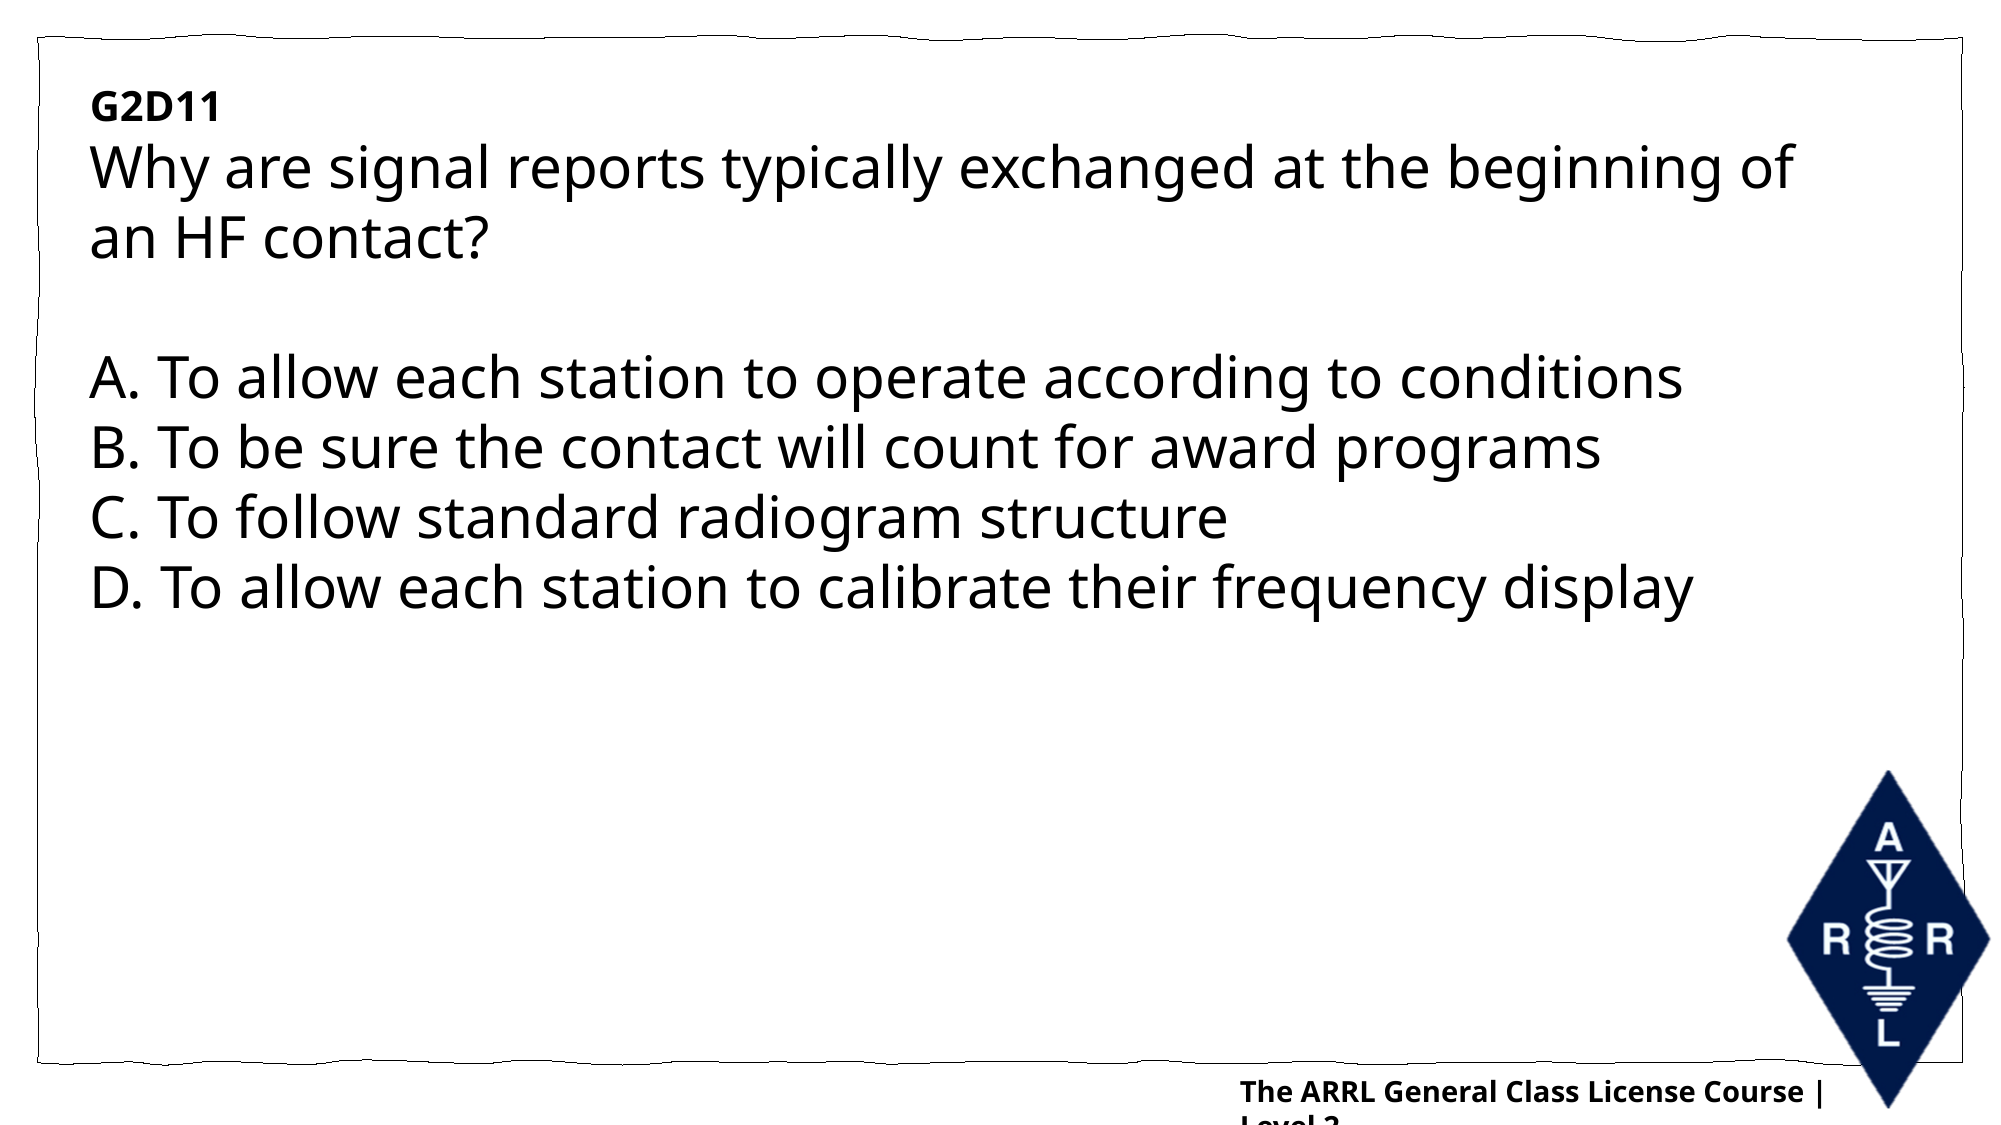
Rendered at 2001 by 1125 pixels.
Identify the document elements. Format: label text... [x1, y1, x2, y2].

picture [1773, 752, 1999, 1125]
text_box G2D11 Why are signal reports typically exchanged at the beginning of an HF contact? A. To allow each station to operate according to conditions B. To be sure the contact will count for award programs C. To follow standard radiogram structure D. To allow each station to calibrate their frequency display [75, 72, 1850, 628]
